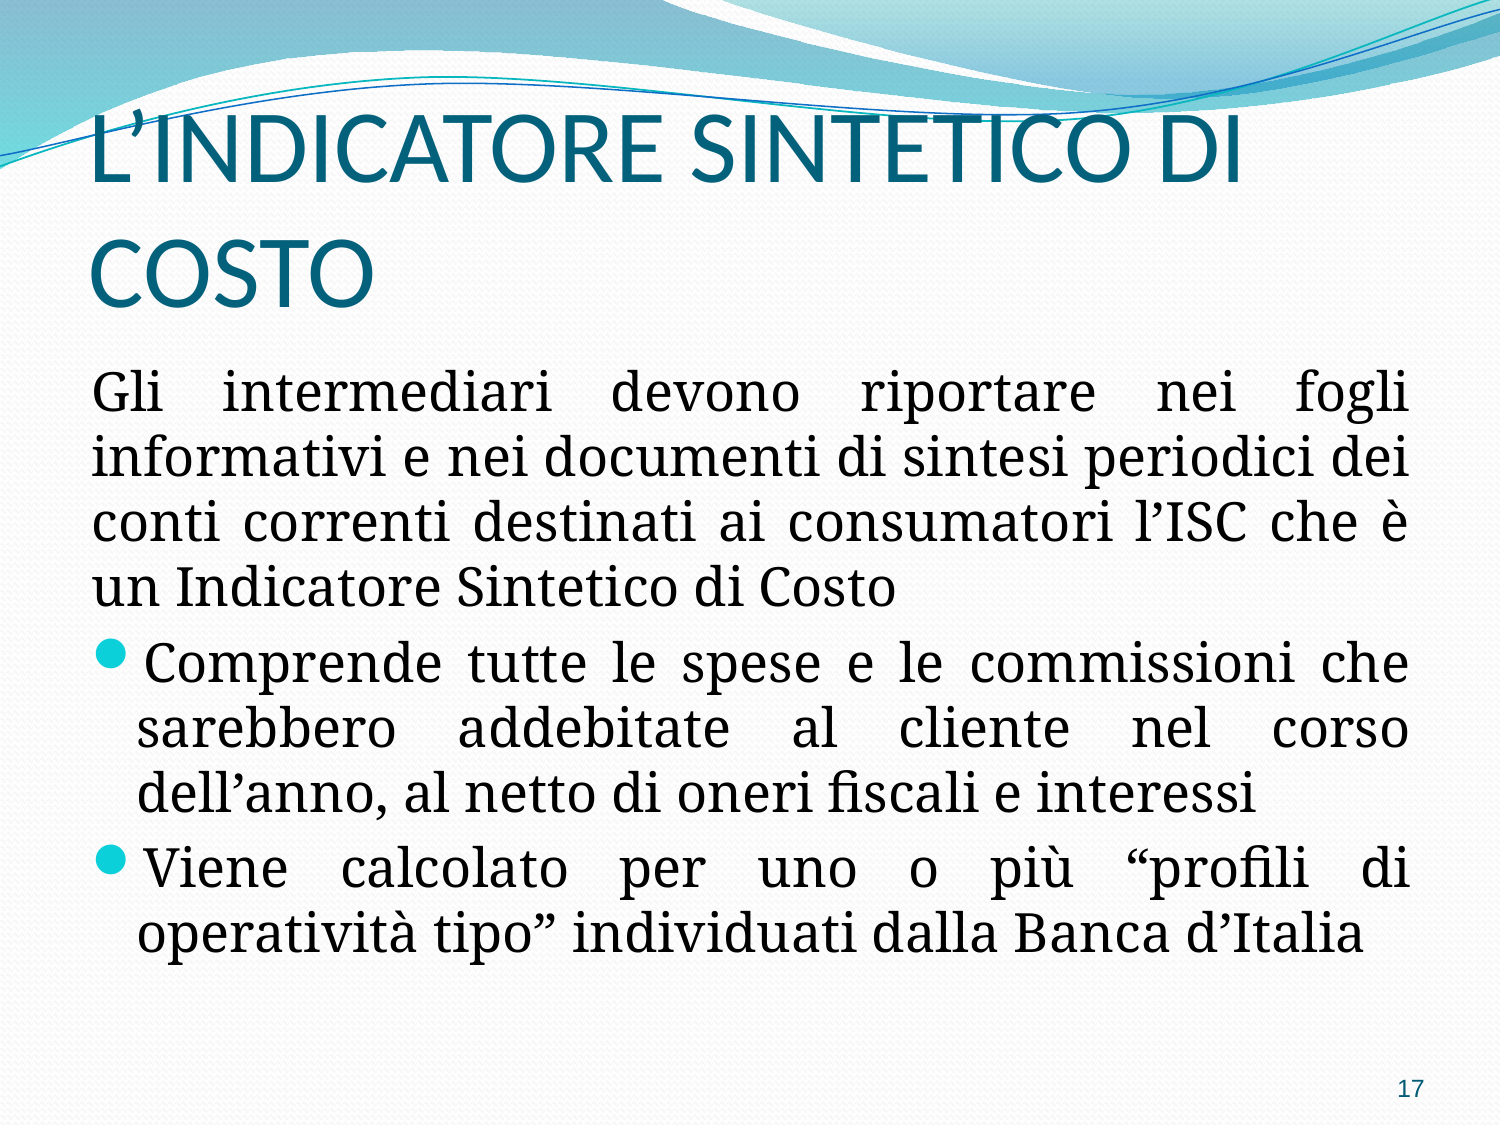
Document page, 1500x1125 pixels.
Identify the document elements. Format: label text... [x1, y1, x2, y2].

list Gli intermediari devono riportare nei fogli informativi e nei documenti di sintesi periodici dei conti correnti destinati ai consumatori l’ISC che è un Indicatore Sintetico di Costo Comprende tutte le spese e le commissioni che sarebbero addebitate al cliente nel corso dell’anno, al netto di oneri fiscali e interessi Viene calcolato per uno o più “profili di operatività tipo” individuati dalla Banca d’Italia [76, 349, 1427, 1012]
slide_number 17 [1299, 1042, 1425, 1103]
title L’INDICATORE SINTETICO DI COSTO [88, 184, 1439, 454]
